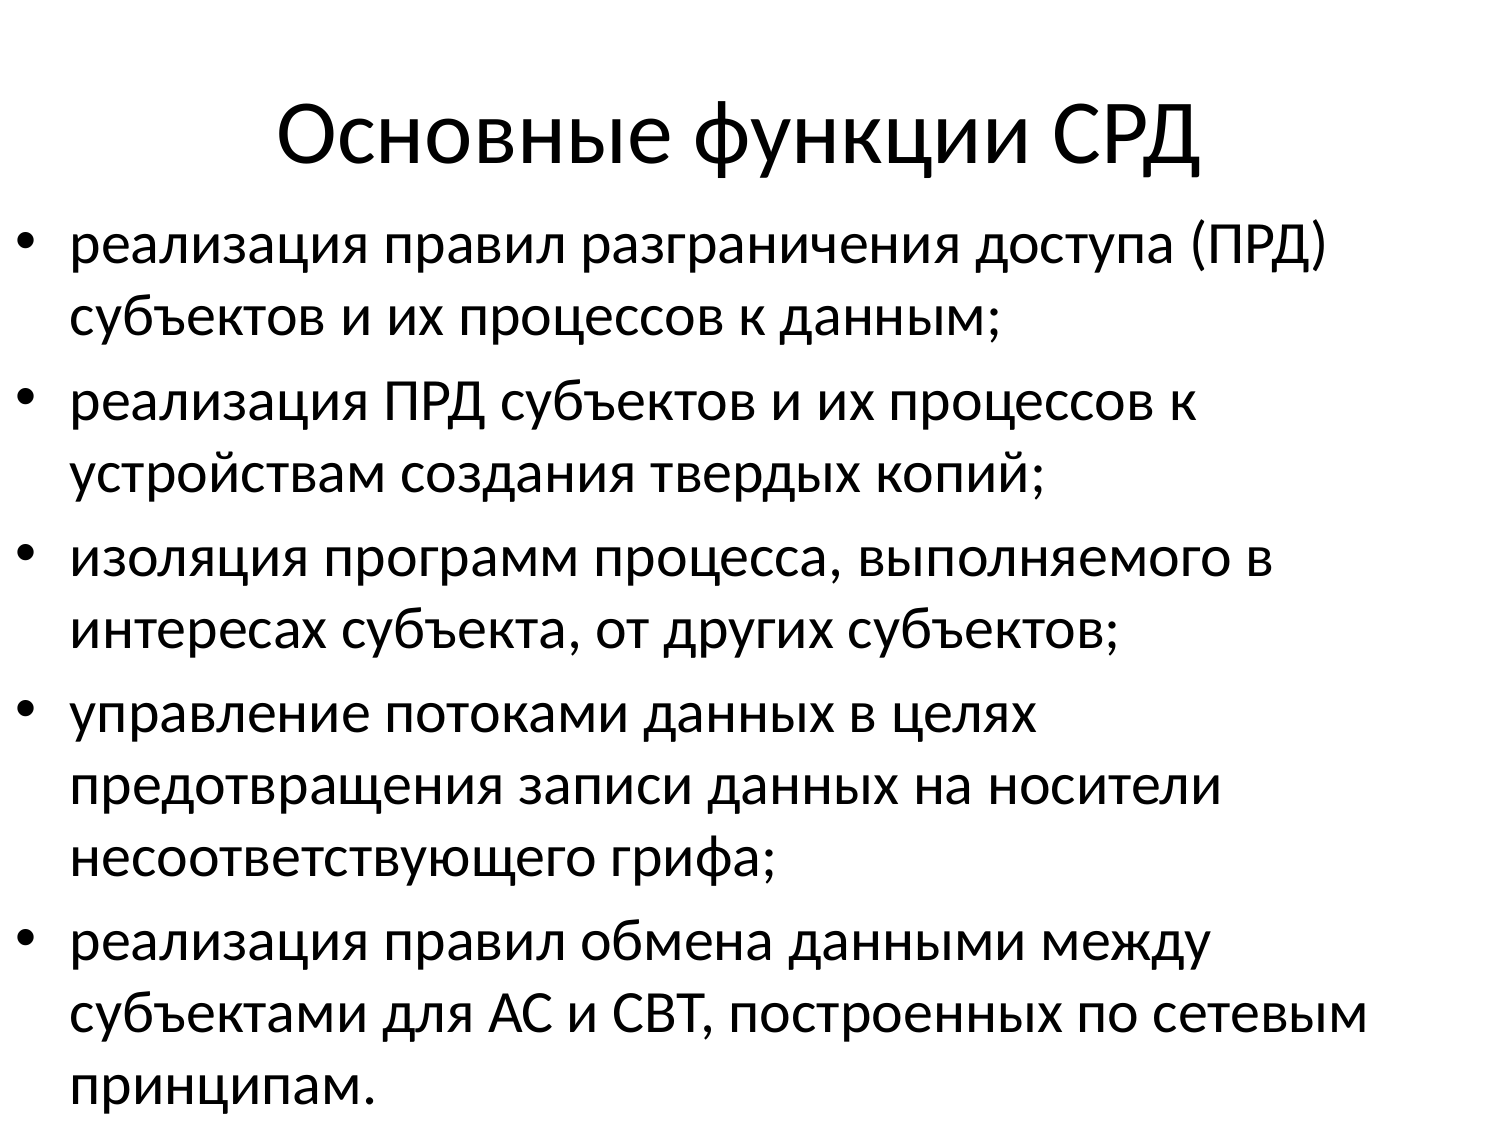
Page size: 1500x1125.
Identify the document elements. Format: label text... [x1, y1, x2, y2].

list реализация правил разграничения доступа (ПРД) субъектов и их процессов к данным; реализация ПРД субъектов и их процессов к устройствам создания твердых копий; изоляция программ процесса, выполняемого в интересах субъекта, от других субъектов; управление потоками данных в целях предотвращения записи данных на носители несоответствующего грифа; реализация правил обмена данными между субъектами для АС и СВТ, построенных по сетевым принципам. [0, 196, 1500, 1125]
title Основные функции СРД [75, 45, 1425, 196]
